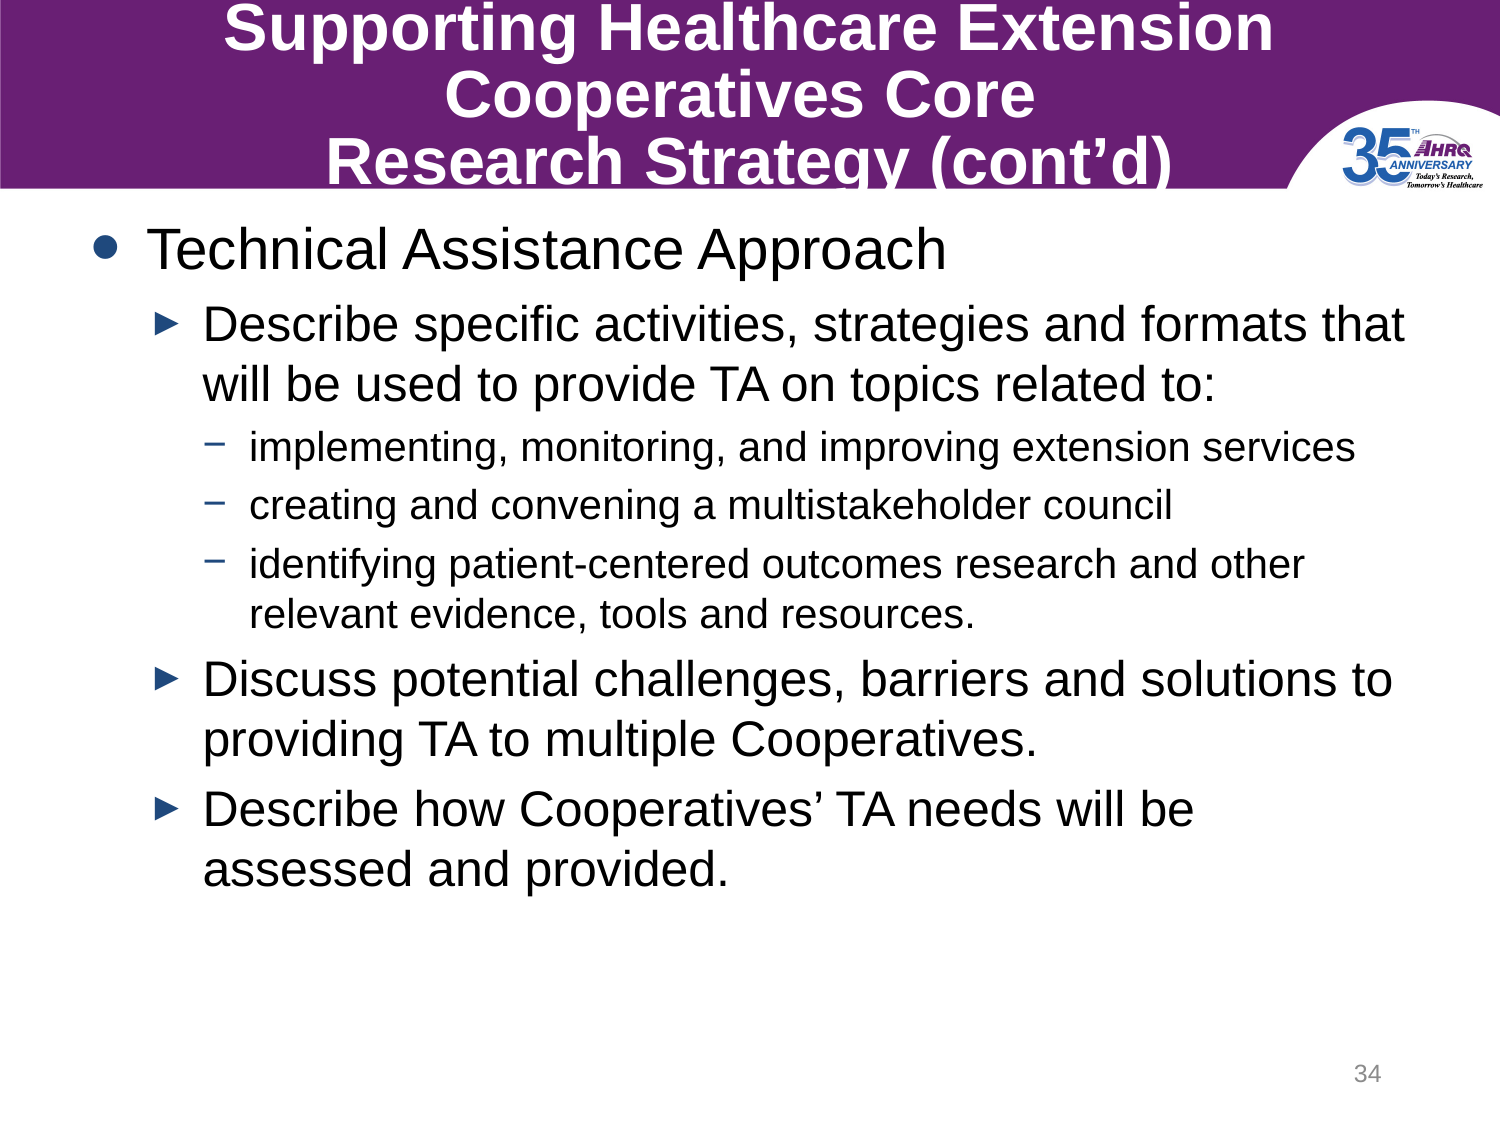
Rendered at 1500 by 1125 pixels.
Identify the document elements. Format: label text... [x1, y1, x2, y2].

list Technical Assistance Approach Describe specific activities, strategies and formats that will be used to provide TA on topics related to: implementing, monitoring, and improving extension services creating and convening a multistakeholder council identifying patient-centered outcomes research and other relevant evidence, tools and resources. Discuss potential challenges, barriers and solutions to providing TA to multiple Cooperatives. Describe how Cooperatives’ TA needs will be assessed and provided. [75, 203, 1425, 1043]
picture [0, 0, 1500, 1125]
slide_number 34 [1059, 1042, 1397, 1103]
title Supporting Healthcare Extension Cooperatives Core Research Strategy (cont’d) [140, 46, 1360, 148]
